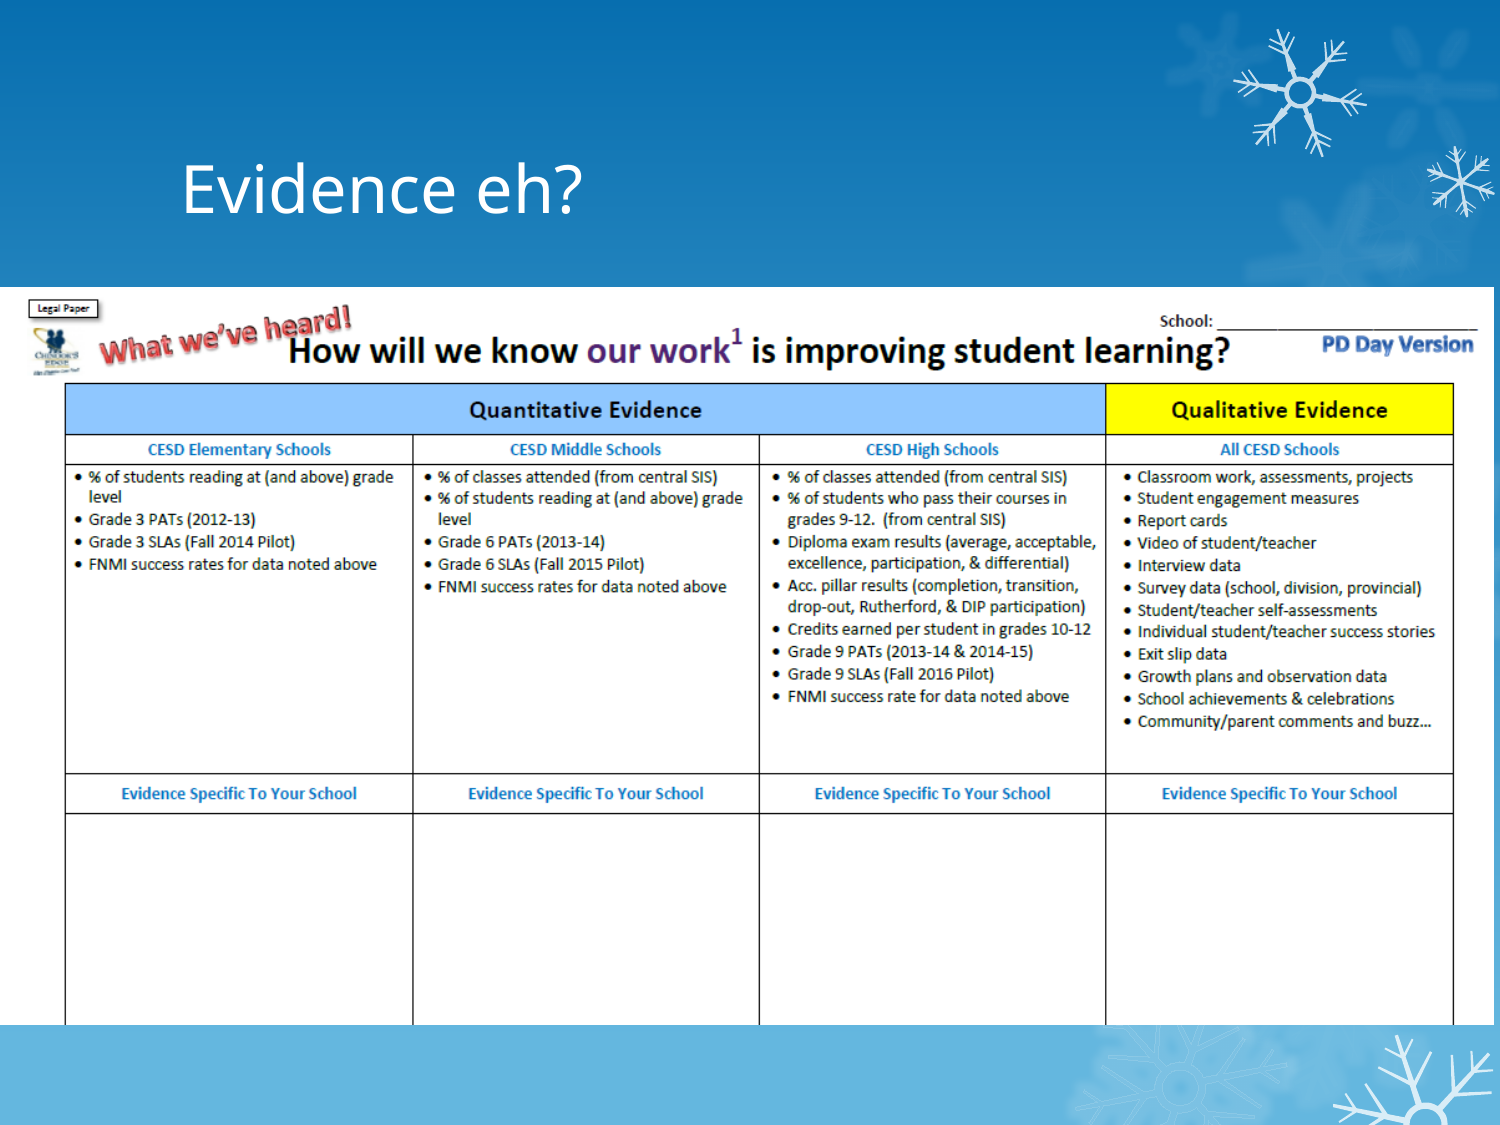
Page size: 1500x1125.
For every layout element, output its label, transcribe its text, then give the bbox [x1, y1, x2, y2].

picture [0, 286, 1495, 1026]
title Evidence eh? [165, 110, 1335, 263]
